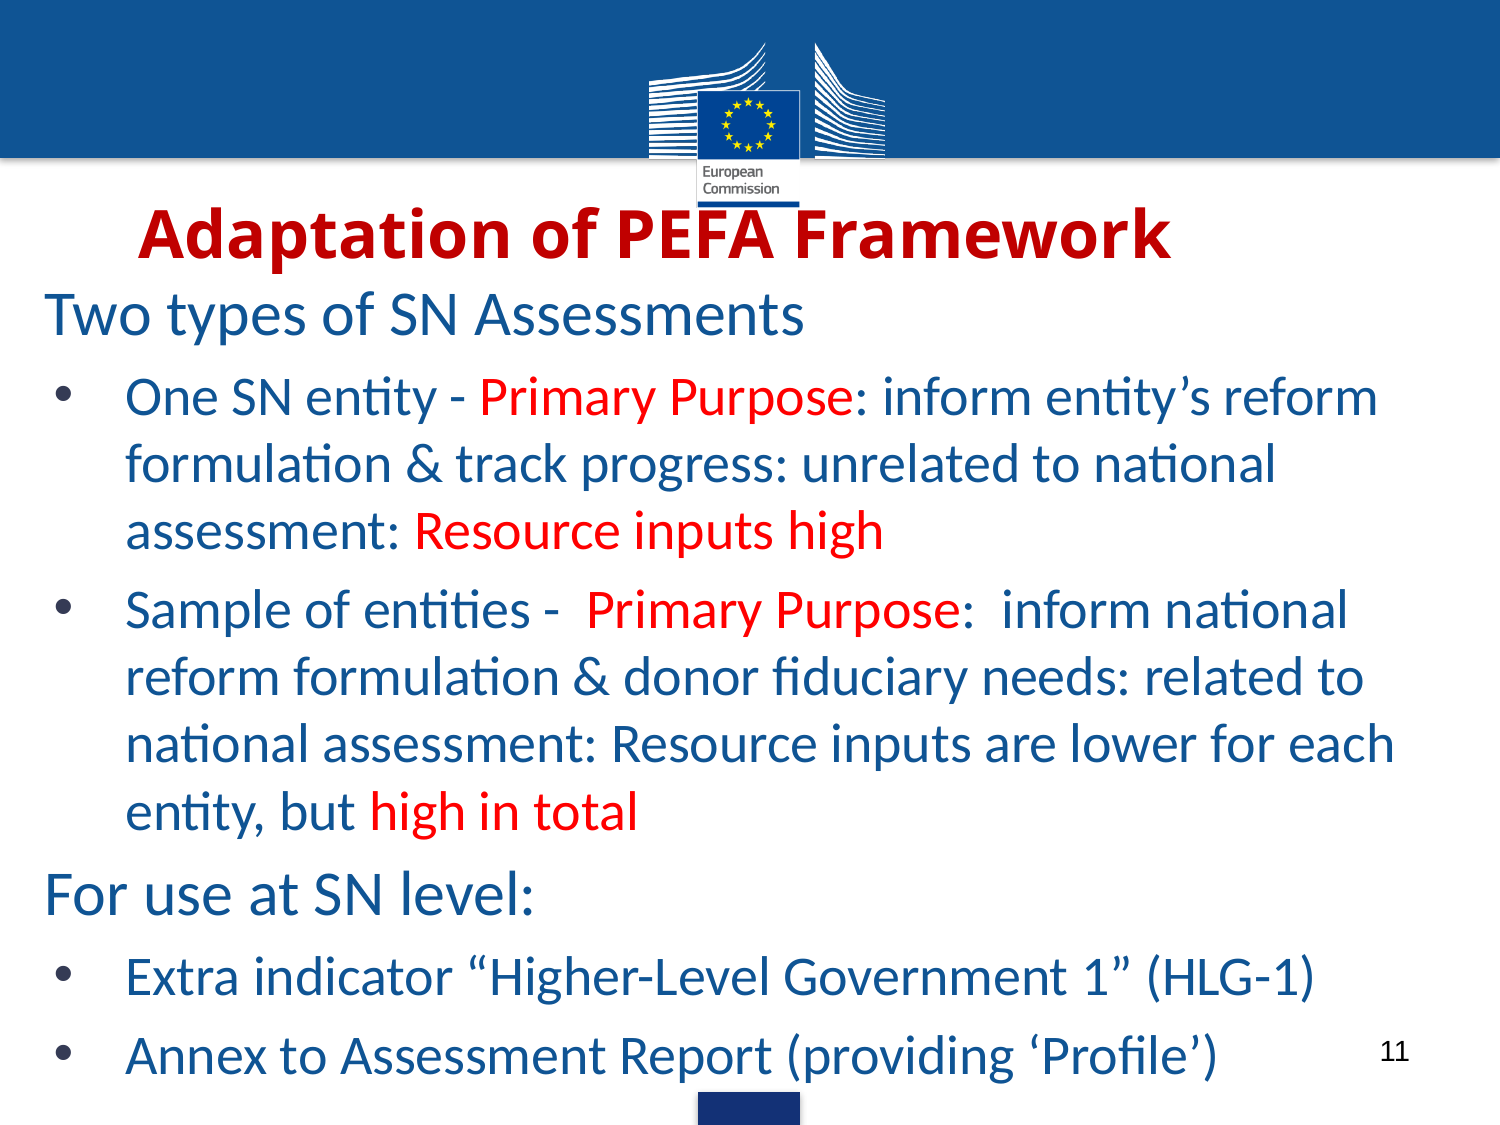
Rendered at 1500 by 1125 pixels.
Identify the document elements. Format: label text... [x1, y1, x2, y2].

title Adaptation of PEFA Framework [64, 172, 1426, 278]
slide_number 11 [1074, 1024, 1426, 1103]
list Two types of SN Assessments One SN entity - Primary Purpose: inform entity’s reform formulation & track progress: unrelated to national assessment: Resource inputs high Sample of entities - Primary Purpose: inform national reform formulation & donor fiduciary needs: related to national assessment: Resource inputs are lower for each entity, but high in total For use at SN level: Extra indicator “Higher-Level Government 1” (HLG-1) Annex to Assessment Report (providing ‘Profile’) [29, 278, 1500, 1094]
picture [649, 42, 885, 172]
